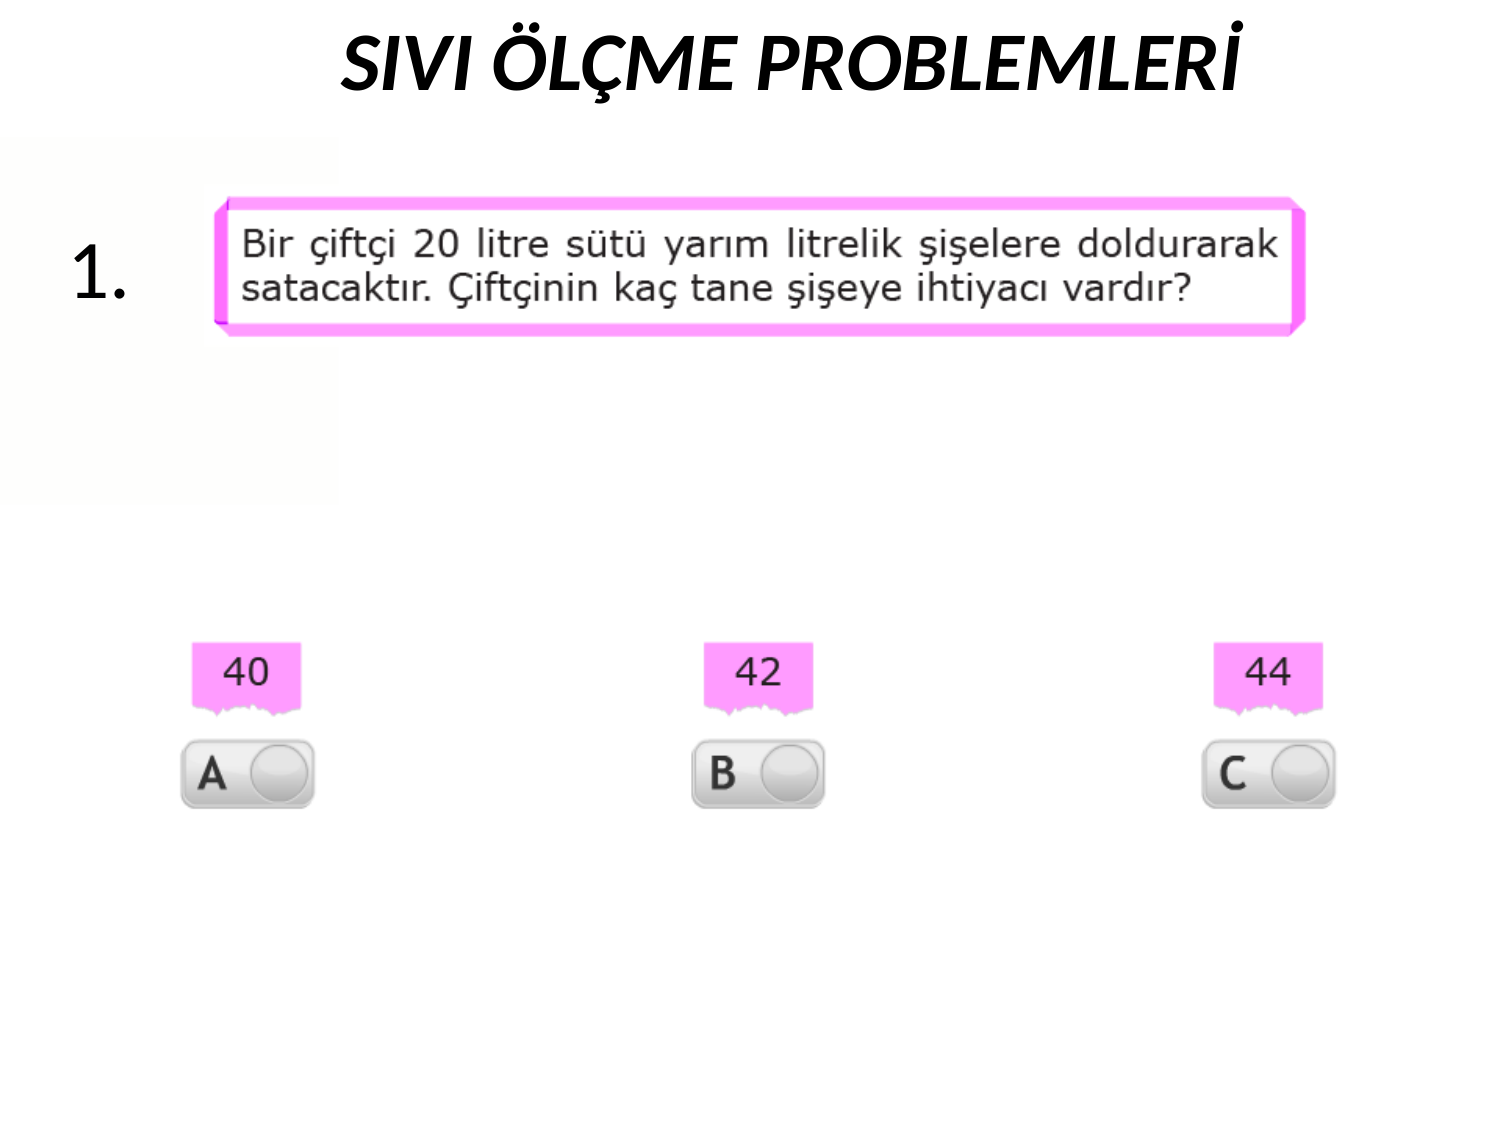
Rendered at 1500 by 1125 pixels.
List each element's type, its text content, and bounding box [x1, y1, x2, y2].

picture [0, 136, 1500, 1093]
text_box SIVI ÖLÇME PROBLEMLERİ [326, 0, 1496, 115]
